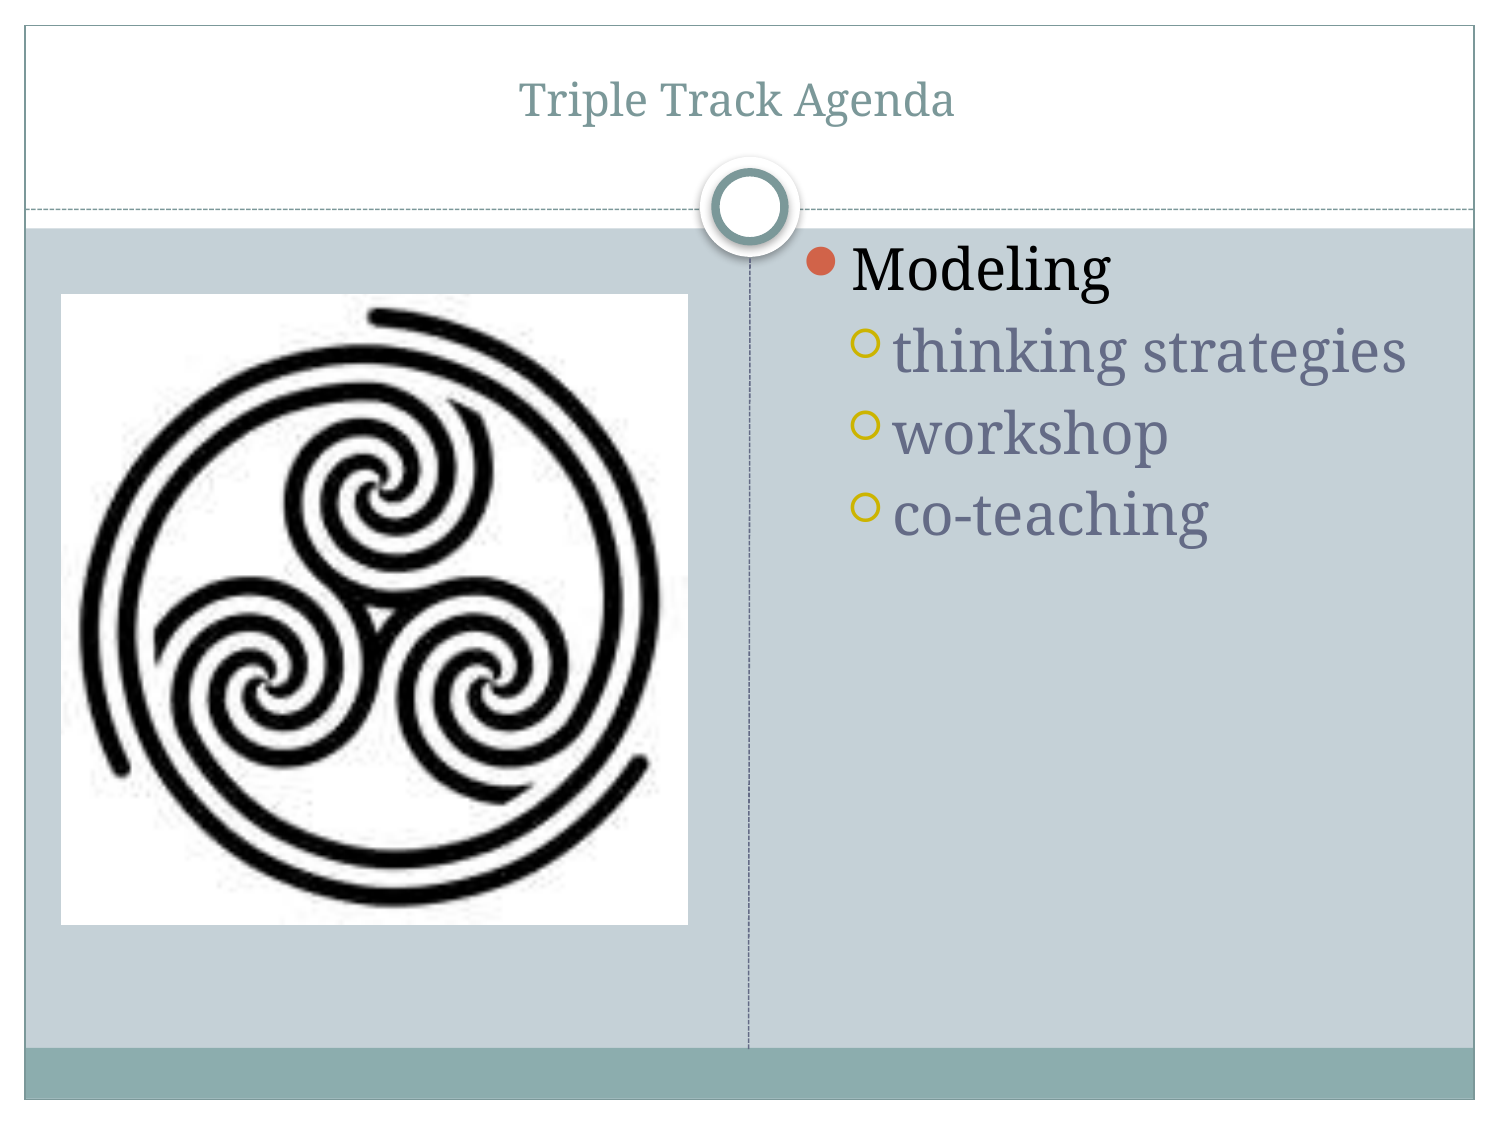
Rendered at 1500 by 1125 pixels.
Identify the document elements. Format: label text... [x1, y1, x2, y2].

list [60, 294, 688, 926]
list Modeling thinking strategies workshop co-teaching [787, 224, 1450, 993]
title Triple Track Agenda [37, 62, 1438, 187]
